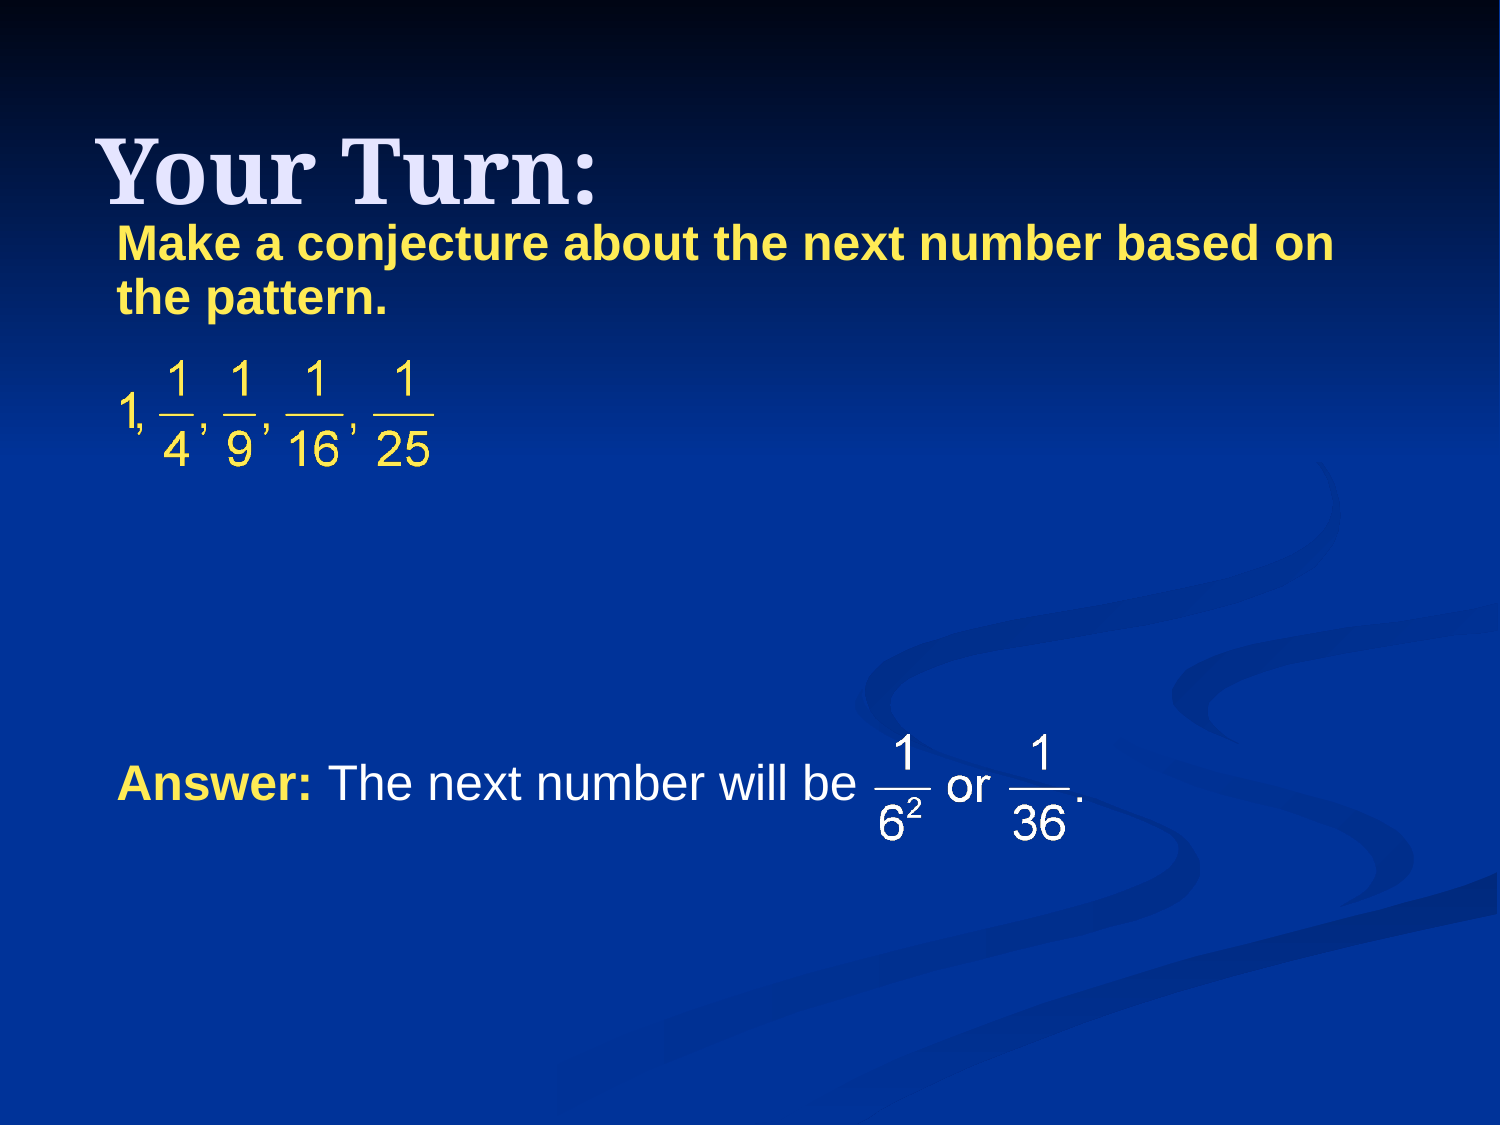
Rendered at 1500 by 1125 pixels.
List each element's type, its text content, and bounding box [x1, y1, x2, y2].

title Your Turn: [79, 49, 1413, 286]
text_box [101, 728, 1085, 843]
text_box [101, 209, 1387, 469]
